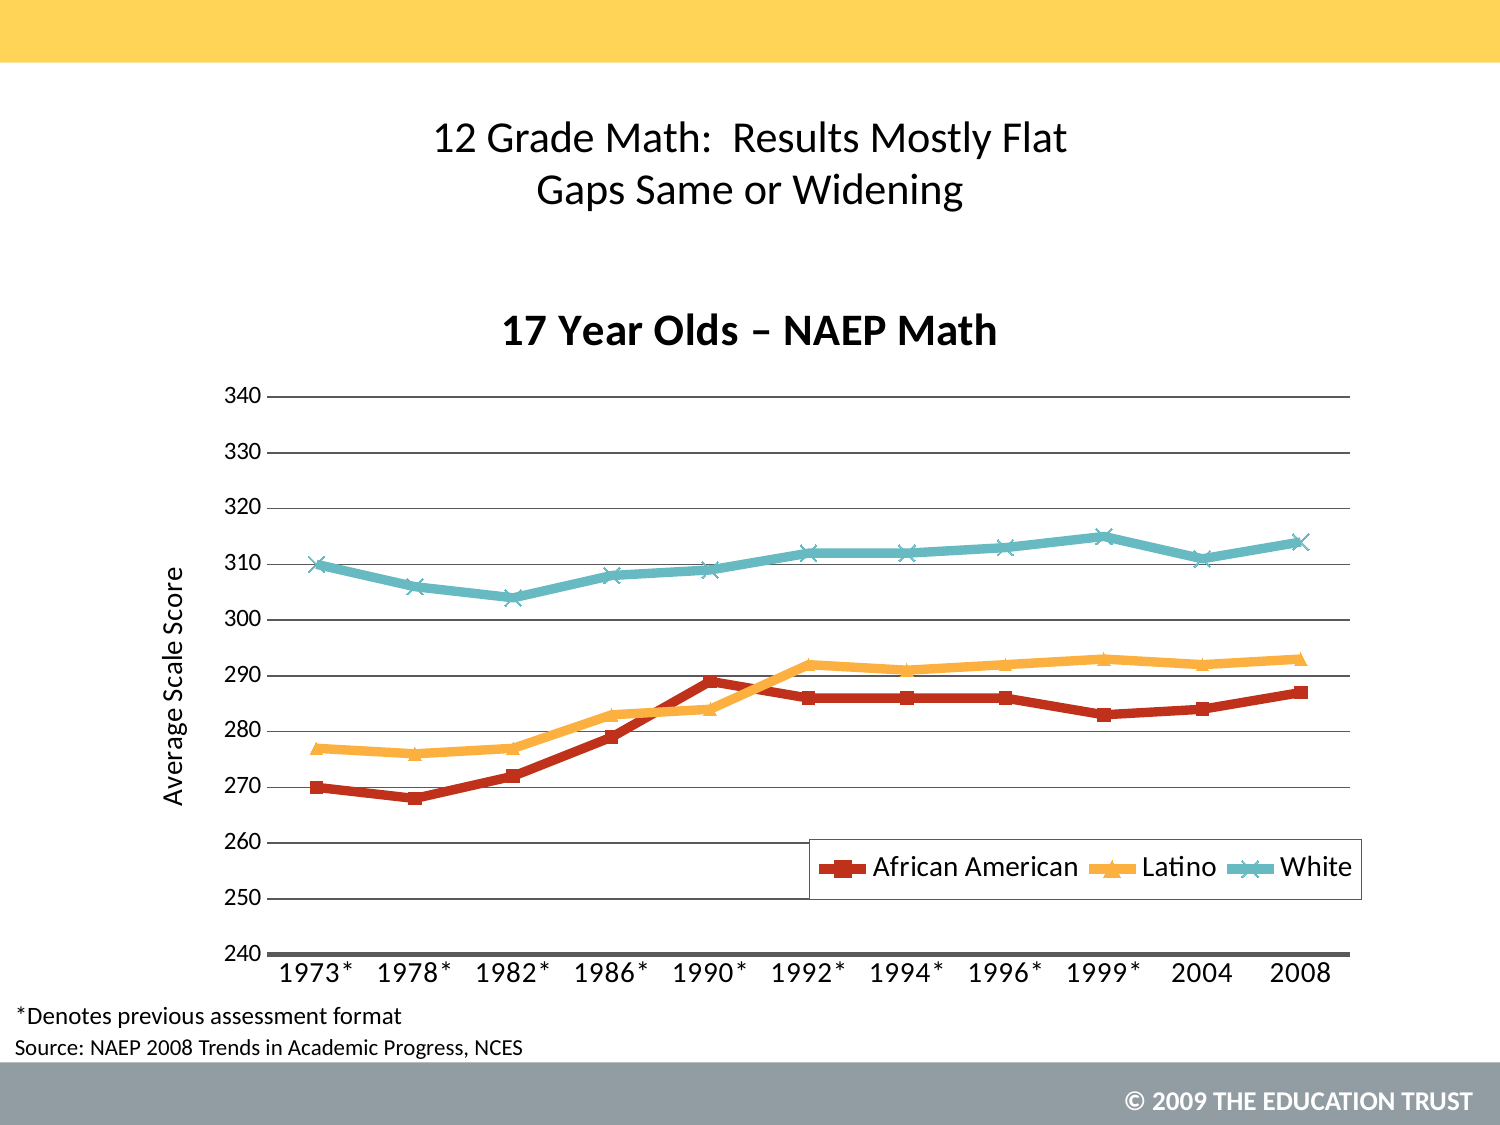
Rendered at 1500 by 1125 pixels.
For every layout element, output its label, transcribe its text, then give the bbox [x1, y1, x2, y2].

chart [124, 274, 1376, 1006]
title 12 Grade Math: Results Mostly Flat Gaps Same or Widening [74, 99, 1426, 276]
list NAEP 2008 Trends in Academic Progress, NCES [74, 1024, 888, 1063]
text_box *Denotes previous assessment format [0, 992, 713, 1037]
